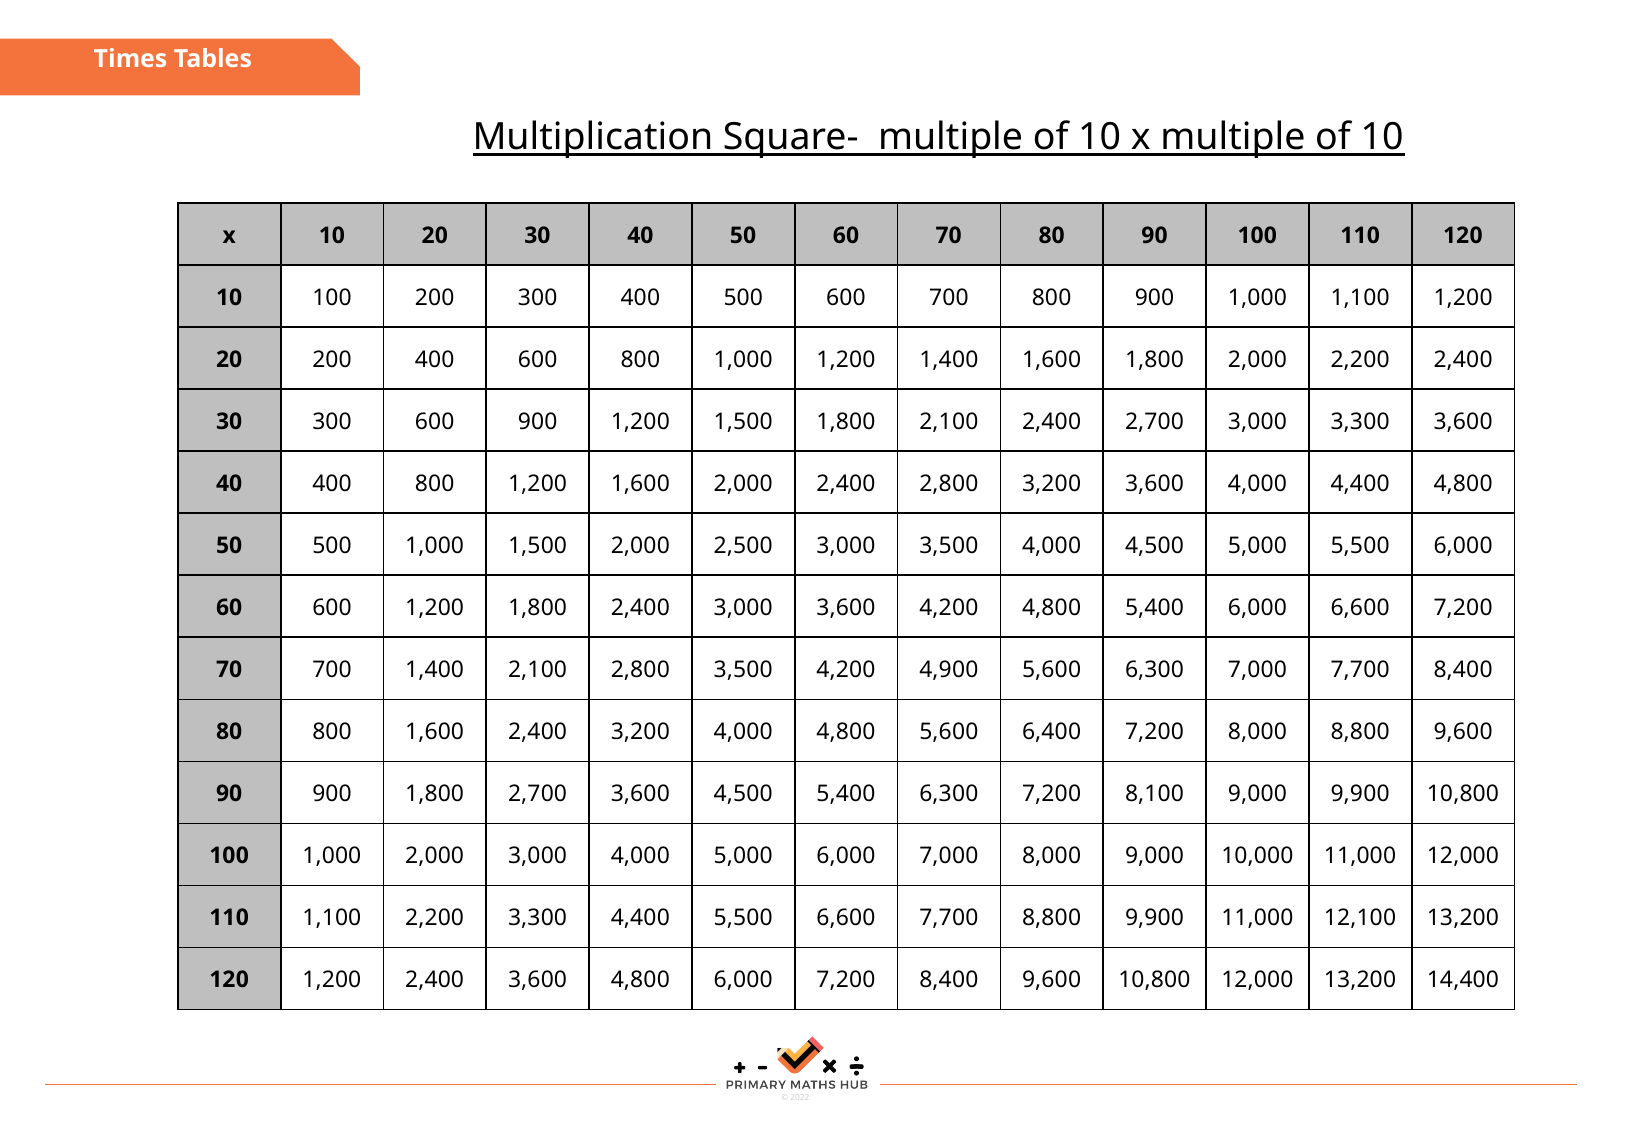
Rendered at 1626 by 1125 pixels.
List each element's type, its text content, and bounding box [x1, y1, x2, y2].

table_header 70 [898, 204, 1000, 264]
table_cell 2,000 [1207, 328, 1308, 388]
table_cell 5,500 [1310, 514, 1411, 574]
table_cell 400 [384, 328, 485, 388]
table_cell 3,600 [796, 576, 897, 636]
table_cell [1310, 886, 1411, 947]
table_cell 20 [179, 328, 280, 388]
table_cell 700 [898, 266, 1000, 326]
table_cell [796, 638, 897, 699]
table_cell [898, 824, 1000, 885]
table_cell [590, 824, 691, 885]
table_cell 100 [282, 266, 383, 326]
table_cell 500 [282, 514, 383, 574]
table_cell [693, 948, 794, 1009]
table_cell 30 [179, 390, 280, 450]
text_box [457, 105, 1420, 165]
table_header x [179, 204, 280, 264]
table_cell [1001, 638, 1102, 699]
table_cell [1310, 638, 1411, 699]
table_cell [384, 762, 485, 823]
table_cell 400 [282, 452, 383, 512]
table_cell 3,000 [796, 514, 897, 574]
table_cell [1104, 824, 1205, 885]
table_cell 2,100 [898, 390, 1000, 450]
table_cell 2,800 [898, 452, 1000, 512]
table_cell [1413, 700, 1514, 761]
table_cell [1104, 638, 1205, 699]
table_header 10 [282, 204, 383, 264]
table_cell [693, 638, 794, 699]
table_cell 1,800 [796, 390, 897, 450]
table_header 60 [796, 204, 897, 264]
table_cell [693, 824, 794, 885]
table_cell 800 [384, 452, 485, 512]
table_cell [179, 824, 280, 885]
table_cell 5,000 [1207, 514, 1308, 574]
table_cell 3,500 [898, 514, 1000, 574]
table_cell 10 [179, 266, 280, 326]
table_cell 200 [282, 328, 383, 388]
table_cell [179, 762, 280, 823]
table_cell 800 [590, 328, 691, 388]
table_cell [898, 638, 1000, 699]
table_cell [1001, 886, 1102, 947]
table_cell 1,500 [487, 514, 588, 574]
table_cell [1104, 762, 1205, 823]
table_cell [282, 948, 383, 1009]
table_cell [590, 762, 691, 823]
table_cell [1207, 762, 1308, 823]
table_cell 4,800 [1413, 452, 1514, 512]
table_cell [487, 824, 588, 885]
table_cell 700 [282, 638, 383, 699]
table_cell 600 [384, 390, 485, 450]
table_header 50 [693, 204, 794, 264]
text_box © 2022 [720, 1084, 870, 1110]
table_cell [1310, 762, 1411, 823]
table_cell 300 [487, 266, 588, 326]
table_cell 2,000 [590, 514, 691, 574]
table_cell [1207, 886, 1308, 947]
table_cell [384, 886, 485, 947]
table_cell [898, 762, 1000, 823]
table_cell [1310, 948, 1411, 1009]
table_cell 3,000 [1207, 390, 1308, 450]
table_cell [1310, 700, 1411, 761]
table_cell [179, 948, 280, 1009]
table_header 90 [1104, 204, 1205, 264]
table_header 80 [1001, 204, 1102, 264]
table_cell 1,800 [487, 576, 588, 636]
table_cell 1,400 [898, 328, 1000, 388]
table_cell 2,200 [1310, 328, 1411, 388]
table_cell 4,000 [1001, 514, 1102, 574]
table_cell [1310, 824, 1411, 885]
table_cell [898, 948, 1000, 1009]
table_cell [487, 638, 588, 699]
table_cell 1,500 [693, 390, 794, 450]
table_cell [1001, 700, 1102, 761]
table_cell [693, 886, 794, 947]
table_cell 2,500 [693, 514, 794, 574]
table_cell 2,400 [796, 452, 897, 512]
table_cell 3,000 [693, 576, 794, 636]
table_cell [282, 700, 383, 761]
table_cell 200 [384, 266, 485, 326]
table_cell 6,000 [1413, 514, 1514, 574]
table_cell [796, 762, 897, 823]
table_cell 1,400 [384, 638, 485, 699]
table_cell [384, 948, 485, 1009]
table_cell 900 [487, 390, 588, 450]
picture [722, 1034, 872, 1094]
table_cell 400 [590, 266, 691, 326]
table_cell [590, 638, 691, 699]
table_cell 3,600 [1413, 390, 1514, 450]
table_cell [1001, 824, 1102, 885]
table_cell 1,600 [1001, 328, 1102, 388]
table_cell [1413, 638, 1514, 699]
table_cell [1413, 762, 1514, 823]
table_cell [590, 886, 691, 947]
table_cell 6,600 [1310, 576, 1411, 636]
table_cell 300 [282, 390, 383, 450]
table_cell 600 [796, 266, 897, 326]
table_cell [384, 824, 485, 885]
table_cell 1,200 [796, 328, 897, 388]
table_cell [487, 700, 588, 761]
table_cell 70 [179, 638, 280, 699]
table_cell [1104, 700, 1205, 761]
table_cell 4,800 [1001, 576, 1102, 636]
table_cell 600 [487, 328, 588, 388]
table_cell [693, 762, 794, 823]
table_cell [179, 700, 280, 761]
table_cell 1,200 [487, 452, 588, 512]
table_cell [796, 700, 897, 761]
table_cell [1104, 886, 1205, 947]
table_cell 4,200 [898, 576, 1000, 636]
text_box Times Tables [0, 37, 361, 97]
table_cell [693, 700, 794, 761]
table_cell 2,400 [590, 576, 691, 636]
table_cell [487, 948, 588, 1009]
table_cell 800 [1001, 266, 1102, 326]
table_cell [898, 700, 1000, 761]
table_cell 500 [693, 266, 794, 326]
table_cell 5,400 [1104, 576, 1205, 636]
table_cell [282, 762, 383, 823]
table_header 40 [590, 204, 691, 264]
table_header 30 [487, 204, 588, 264]
table_cell 2,400 [1413, 328, 1514, 388]
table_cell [1413, 886, 1514, 947]
table_cell 60 [179, 576, 280, 636]
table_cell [590, 948, 691, 1009]
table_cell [179, 886, 280, 947]
table_cell 1,000 [1207, 266, 1308, 326]
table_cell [282, 824, 383, 885]
table_cell 3,200 [1001, 452, 1102, 512]
table_cell 6,000 [1207, 576, 1308, 636]
table_header 120 [1413, 204, 1514, 264]
table_cell 1,800 [1104, 328, 1205, 388]
table_cell 1,000 [384, 514, 485, 574]
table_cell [1001, 762, 1102, 823]
table_cell 1,200 [590, 390, 691, 450]
table_cell 50 [179, 514, 280, 574]
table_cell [1207, 824, 1308, 885]
table_cell 3,300 [1310, 390, 1411, 450]
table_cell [1104, 948, 1205, 1009]
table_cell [796, 886, 897, 947]
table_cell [590, 700, 691, 761]
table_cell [898, 886, 1000, 947]
table_cell 600 [282, 576, 383, 636]
table_cell 1,000 [693, 328, 794, 388]
table_cell 900 [1104, 266, 1205, 326]
table_cell 4,500 [1104, 514, 1205, 574]
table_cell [384, 700, 485, 761]
table_cell 4,000 [1207, 452, 1308, 512]
table_cell 3,600 [1104, 452, 1205, 512]
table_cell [1413, 948, 1514, 1009]
table_cell 4,400 [1310, 452, 1411, 512]
table_cell 1,100 [1310, 266, 1411, 326]
table_cell 1,600 [590, 452, 691, 512]
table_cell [487, 886, 588, 947]
table_header 100 [1207, 204, 1308, 264]
table_cell 7,200 [1413, 576, 1514, 636]
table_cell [1207, 948, 1308, 1009]
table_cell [1413, 824, 1514, 885]
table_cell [1207, 638, 1308, 699]
table_header 20 [384, 204, 485, 264]
table_cell 2,700 [1104, 390, 1205, 450]
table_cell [487, 762, 588, 823]
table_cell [796, 948, 897, 1009]
table_cell 2,000 [693, 452, 794, 512]
table_cell 40 [179, 452, 280, 512]
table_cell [282, 886, 383, 947]
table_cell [796, 824, 897, 885]
table_cell 2,400 [1001, 390, 1102, 450]
table_header 110 [1310, 204, 1411, 264]
table_cell 1,200 [384, 576, 485, 636]
table_cell 1,200 [1413, 266, 1514, 326]
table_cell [1001, 948, 1102, 1009]
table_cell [1207, 700, 1308, 761]
